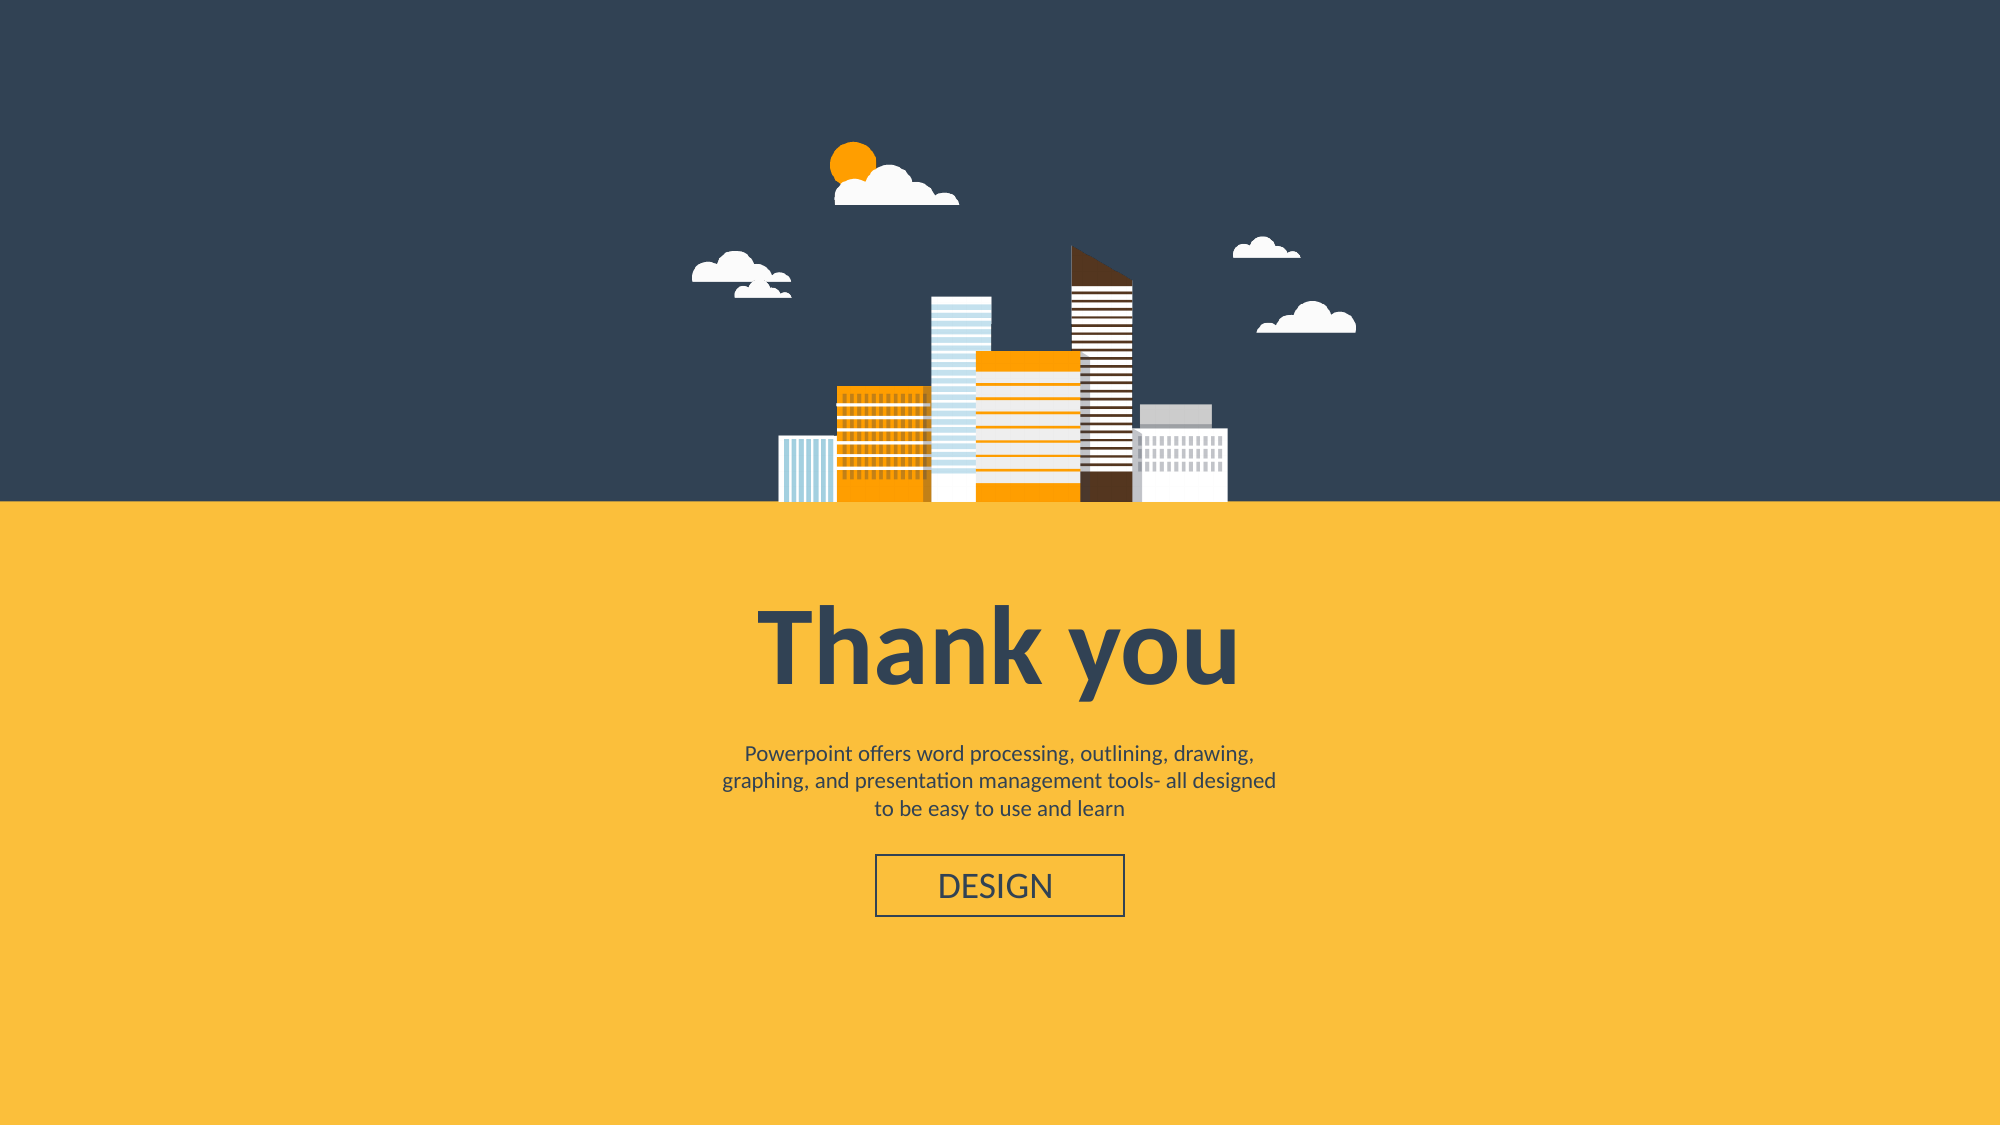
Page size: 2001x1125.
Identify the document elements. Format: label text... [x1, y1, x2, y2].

picture [823, 131, 974, 214]
picture [672, 229, 1309, 502]
text_box Powerpoint offers word processing, outlining, drawing, graphing, and presentation management tools- all designed to be easy to use and learn [699, 730, 1301, 829]
text_box [875, 854, 1125, 917]
picture [1243, 289, 1374, 347]
list Thank you [654, 580, 1346, 715]
